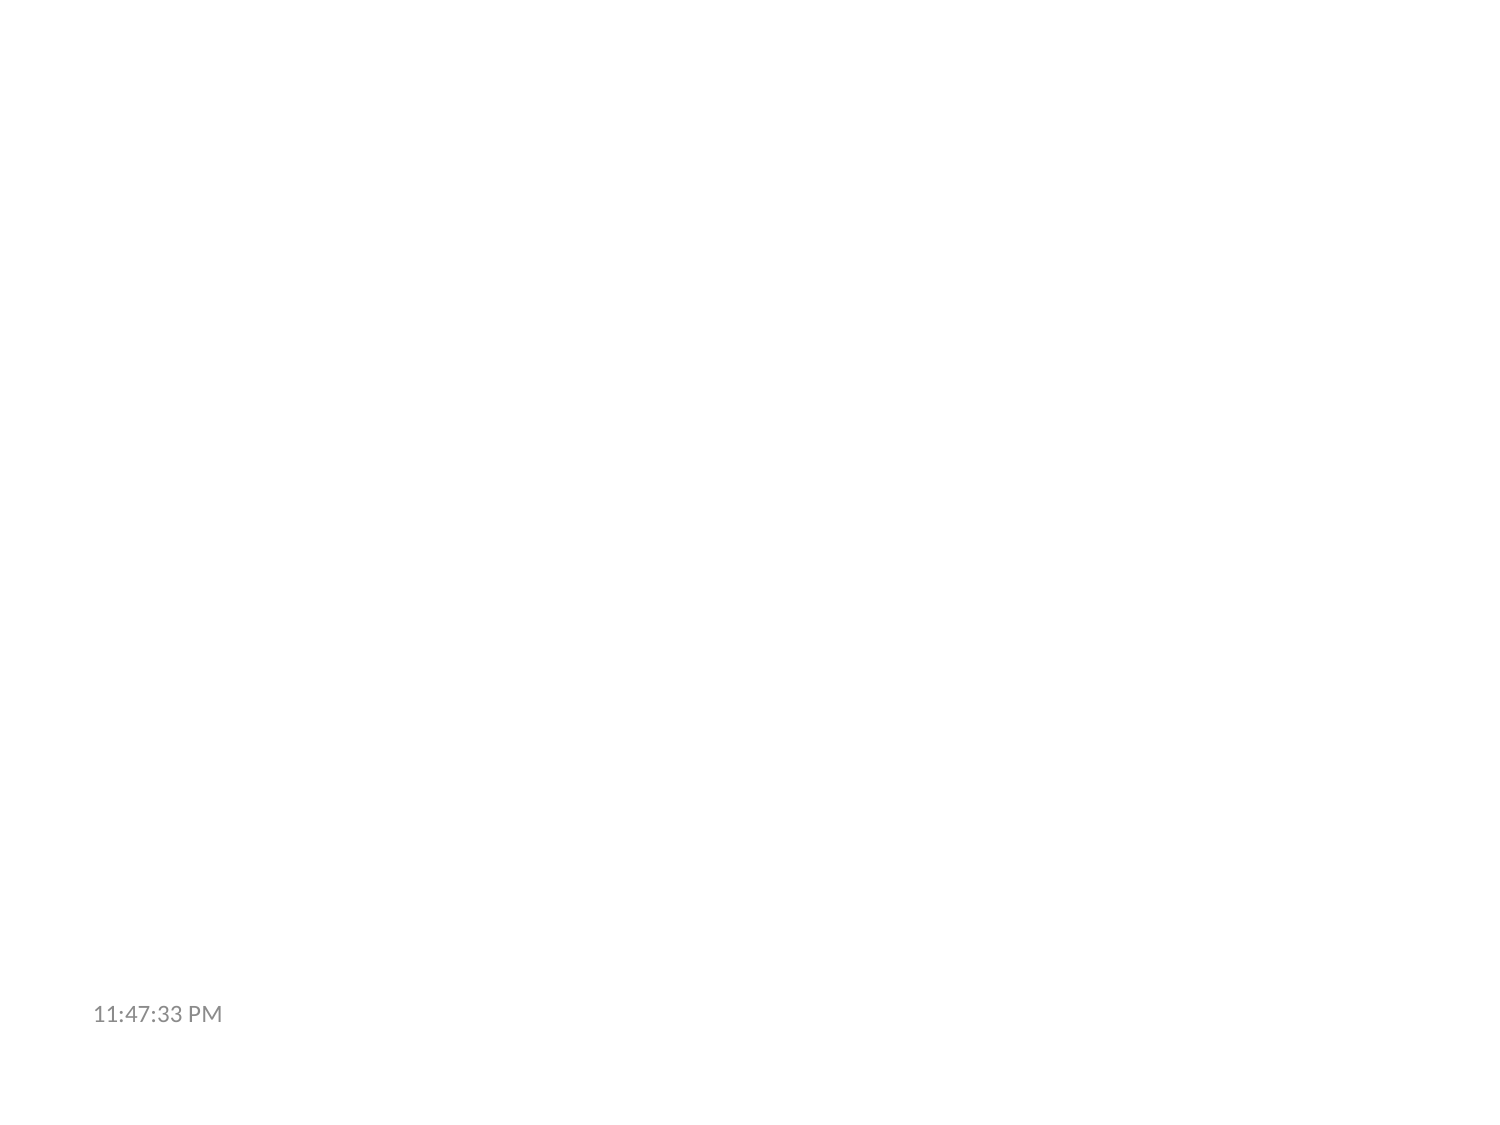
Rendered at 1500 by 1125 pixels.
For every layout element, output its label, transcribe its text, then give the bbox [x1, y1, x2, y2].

text_box 3:35:09 PM [77, 982, 428, 1043]
